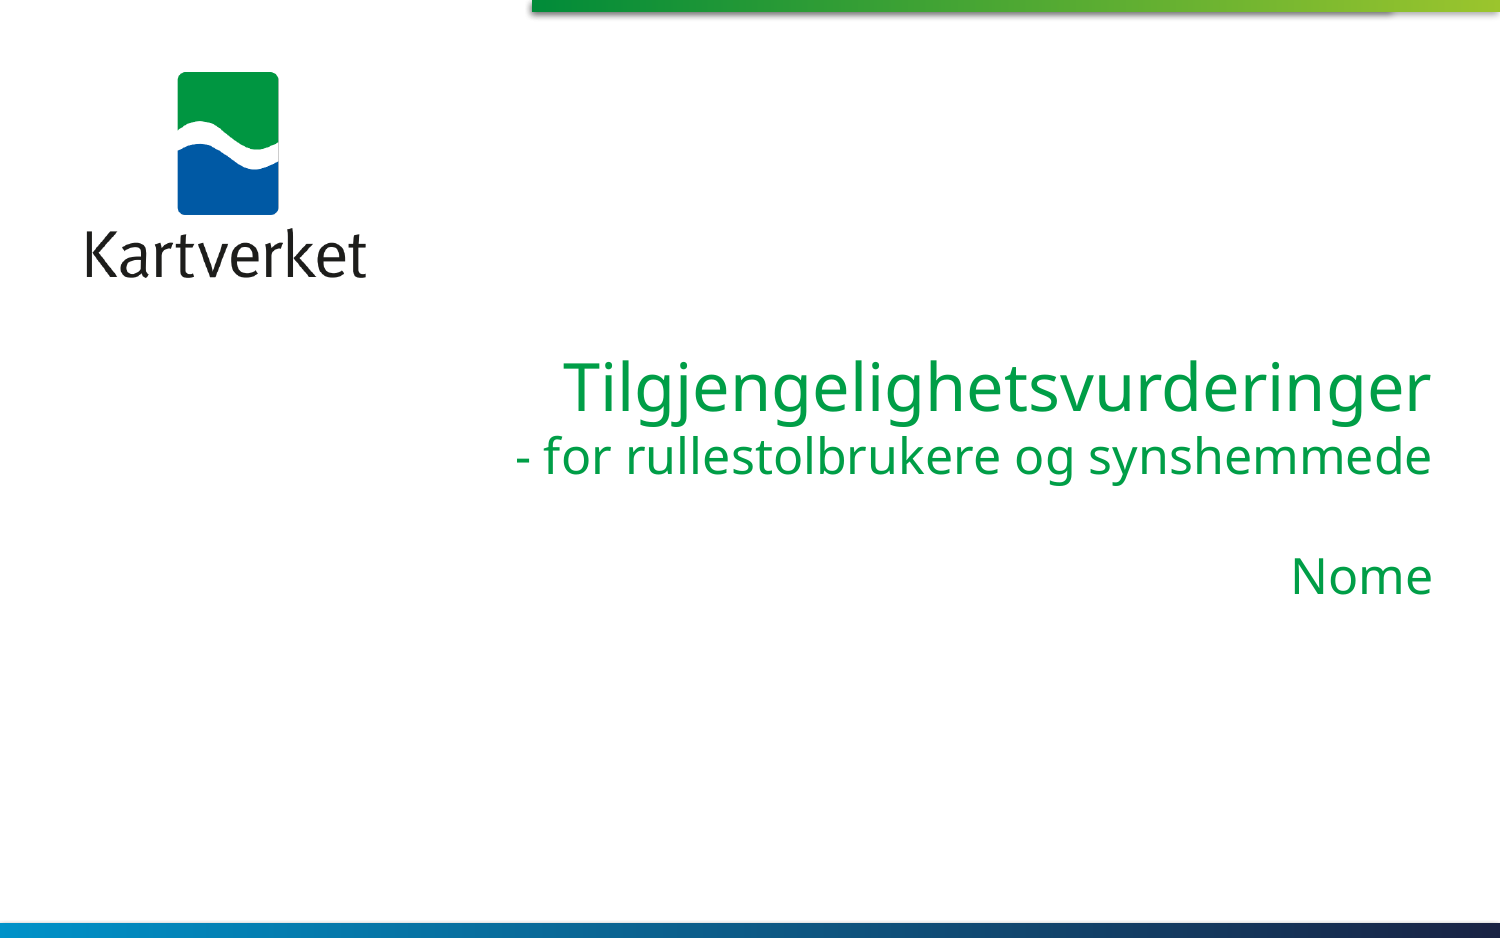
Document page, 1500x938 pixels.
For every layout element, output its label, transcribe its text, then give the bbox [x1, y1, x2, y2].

text_box Tilgjengelighetsvurderinger - for rullestolbrukere og synshemmede Nome [66, 337, 1449, 613]
